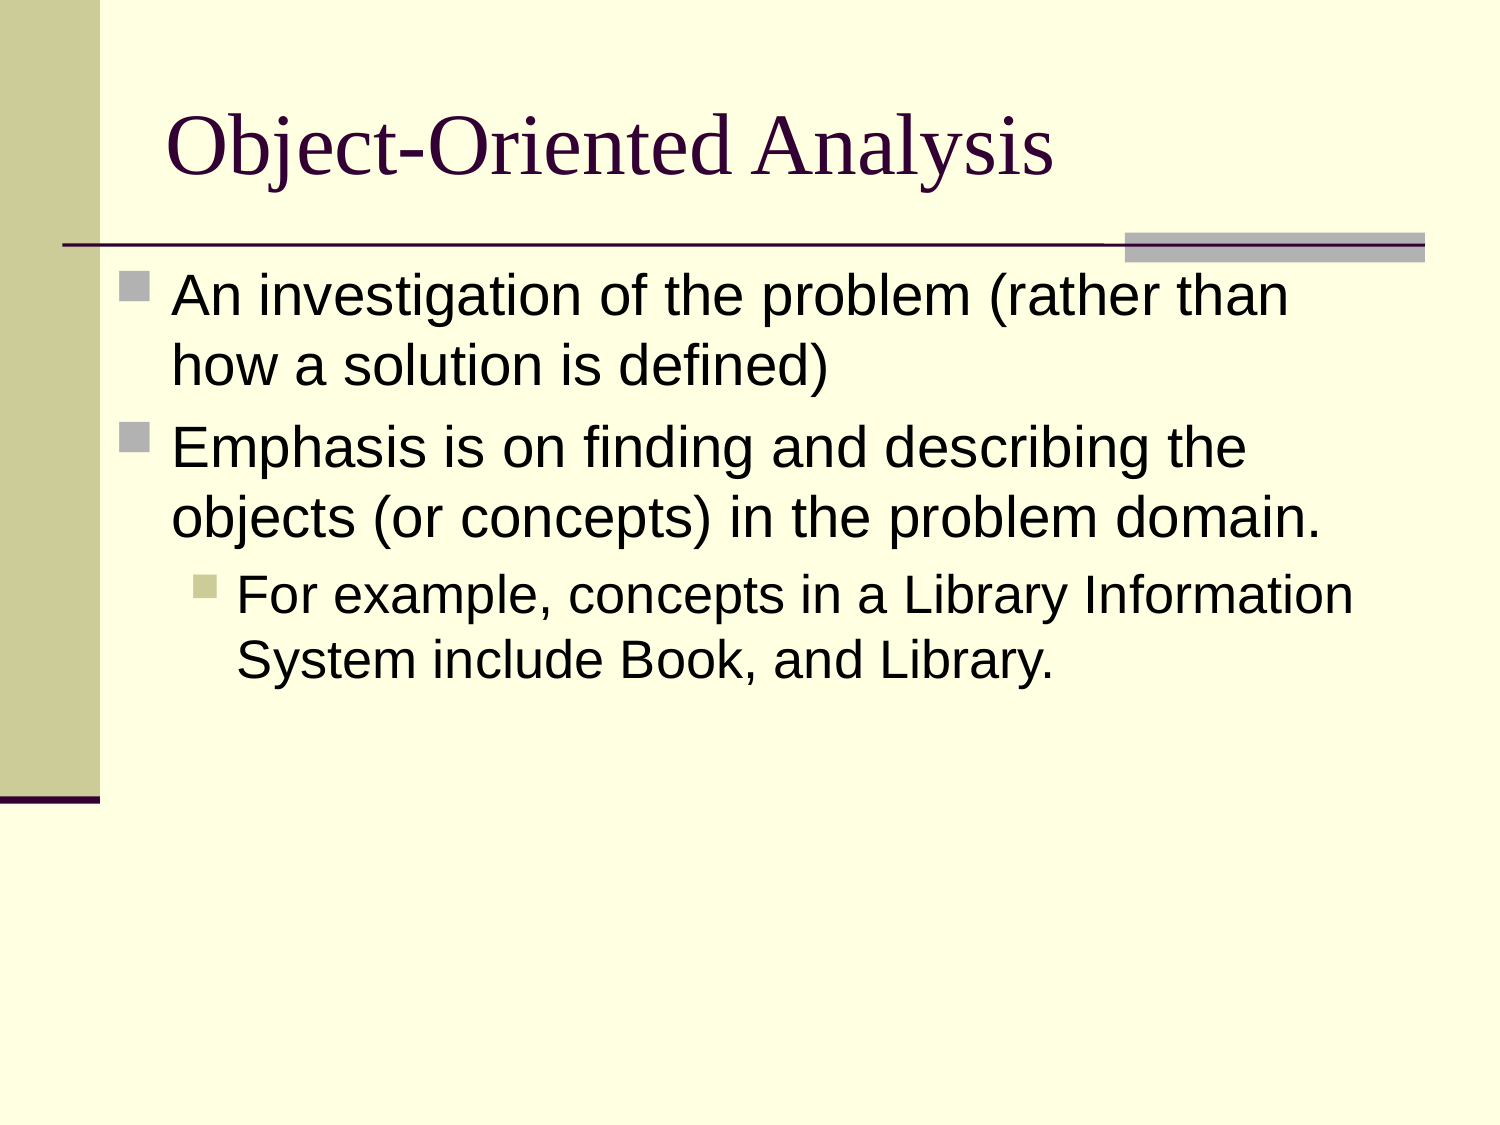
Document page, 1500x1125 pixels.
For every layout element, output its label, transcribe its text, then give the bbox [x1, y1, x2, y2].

list An investigation of the problem (rather than how a solution is defined) Emphasis is on finding and describing the objects (or concepts) in the problem domain. For example, concepts in a Library Information System include Book, and Library. [99, 249, 1376, 994]
title Object-Oriented Analysis [149, 45, 1426, 234]
